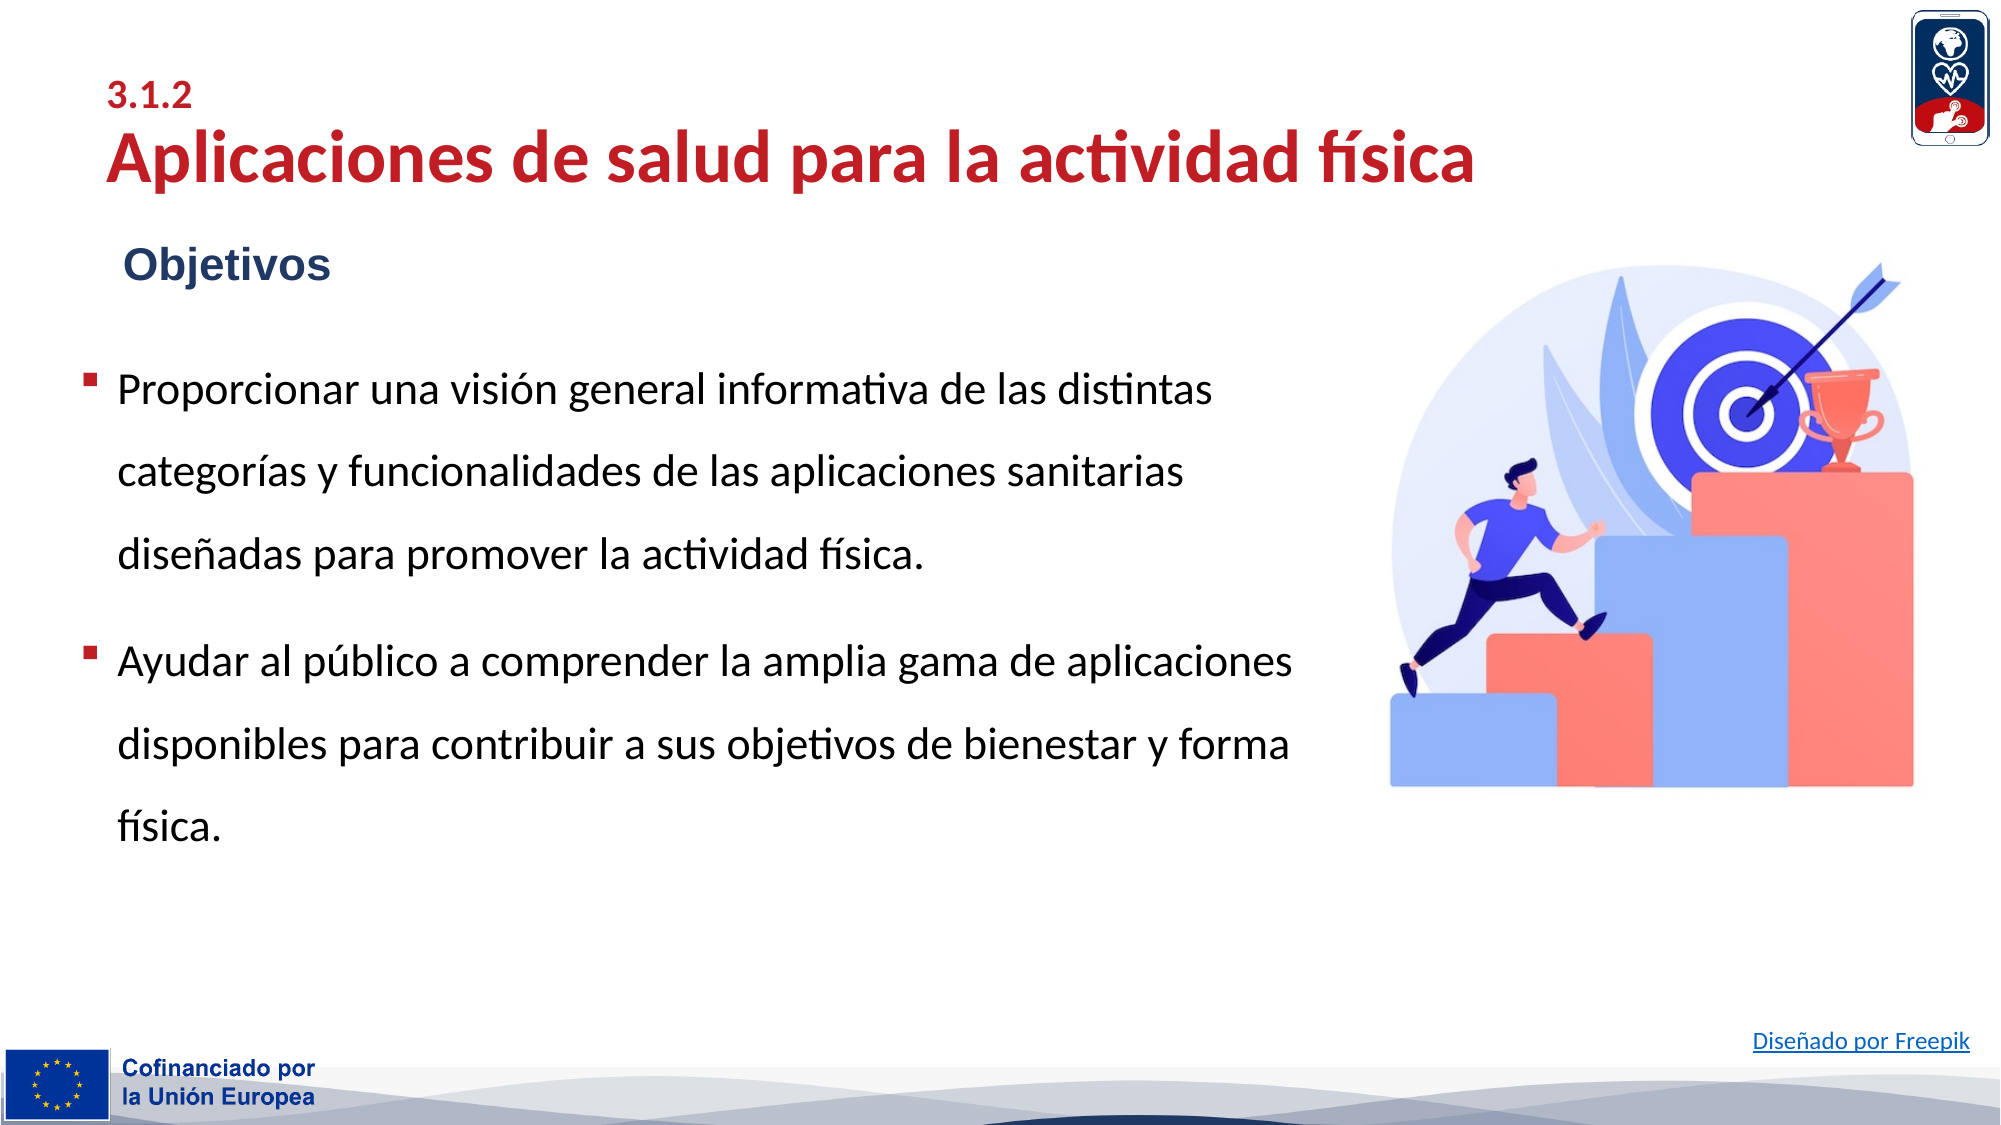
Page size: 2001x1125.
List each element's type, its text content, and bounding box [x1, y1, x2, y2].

list Objetivos [107, 214, 954, 297]
picture [1304, 177, 2000, 873]
list Proporcionar una visión general informativa de las distintas categorías y funcionalidades de las aplicaciones sanitarias diseñadas para promover la actividad física. Ayudar al público a comprender la amplia gama de aplicaciones disponibles para contribuir a sus objetivos de bienestar y forma física. [64, 323, 1386, 982]
picture [1911, 10, 1990, 146]
picture [0, 1044, 2001, 1125]
title 3.1.2 Aplicaciones de salud para la actividad física [91, 62, 1817, 210]
text_box Diseñado por Freepik [984, 1016, 1985, 1062]
